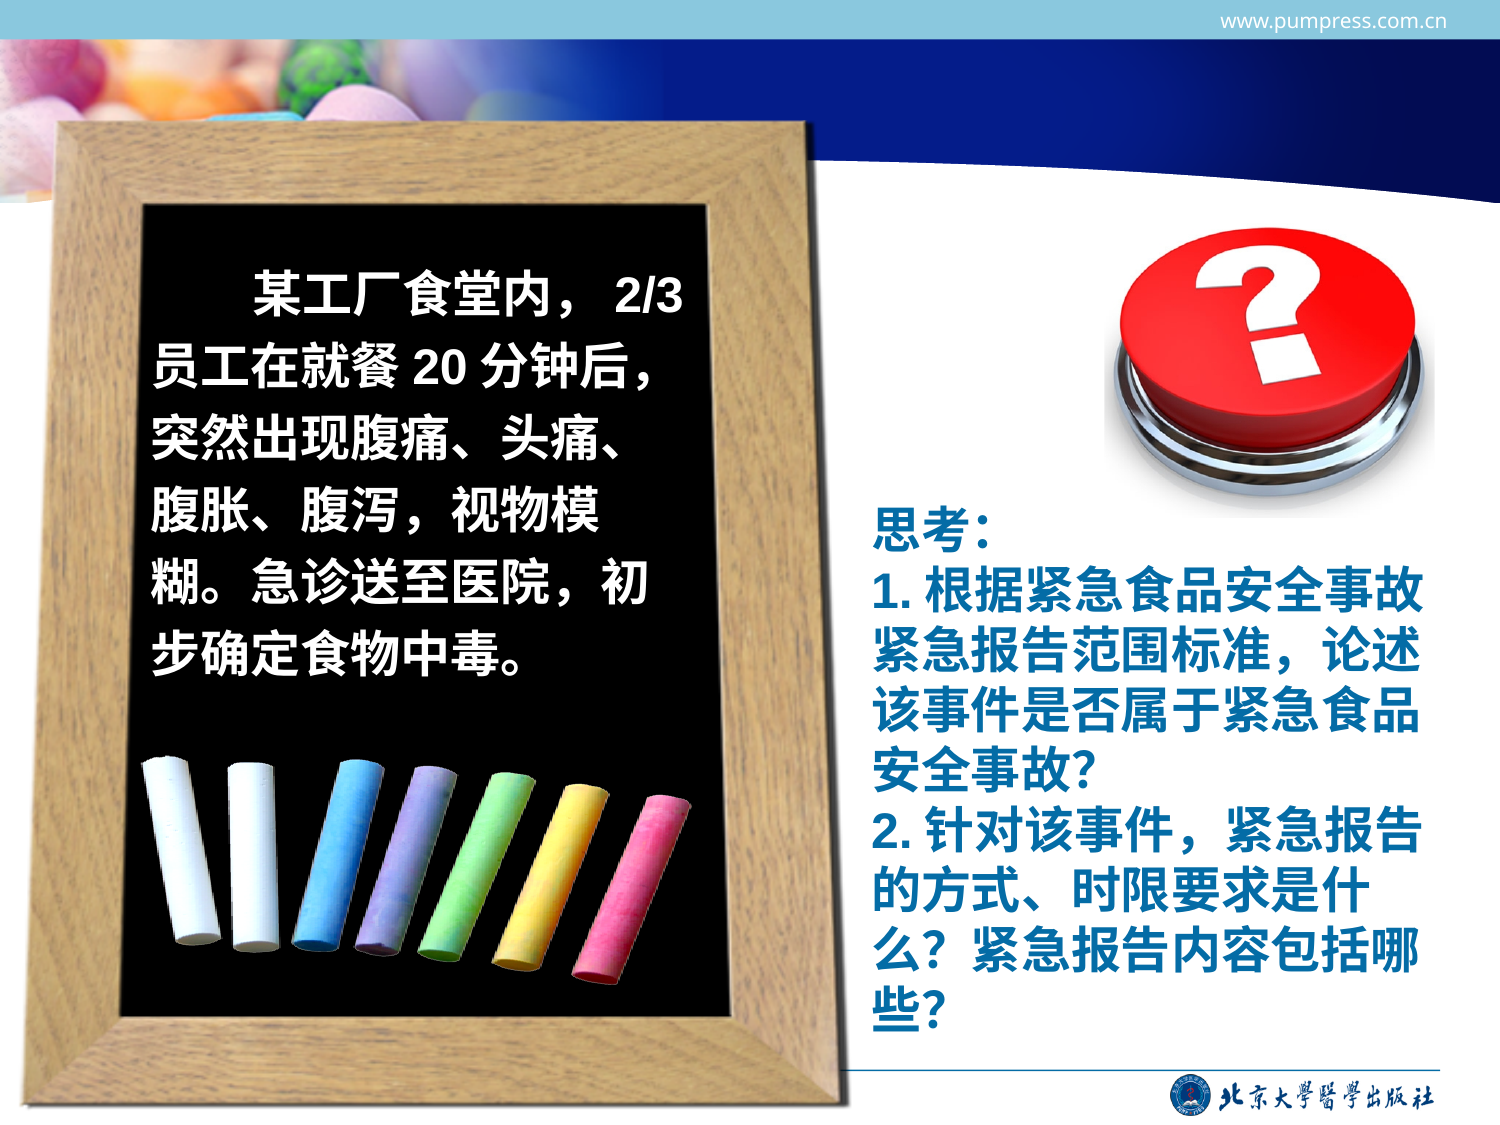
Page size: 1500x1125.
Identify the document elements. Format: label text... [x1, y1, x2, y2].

slide_number www.pumpress.com.cn [1024, 0, 1463, 38]
picture [0, 40, 1500, 1125]
text_box 思考： 1.根据紧急食品安全事故紧急报告范围标准，论述该事件是否属于紧急食品安全事故？ 2.针对该事件，紧急报告的方式、时限要求是什么？紧急报告内容包括哪些？ [873, 491, 1471, 1047]
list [1104, 219, 1435, 518]
picture [1170, 1074, 1436, 1118]
